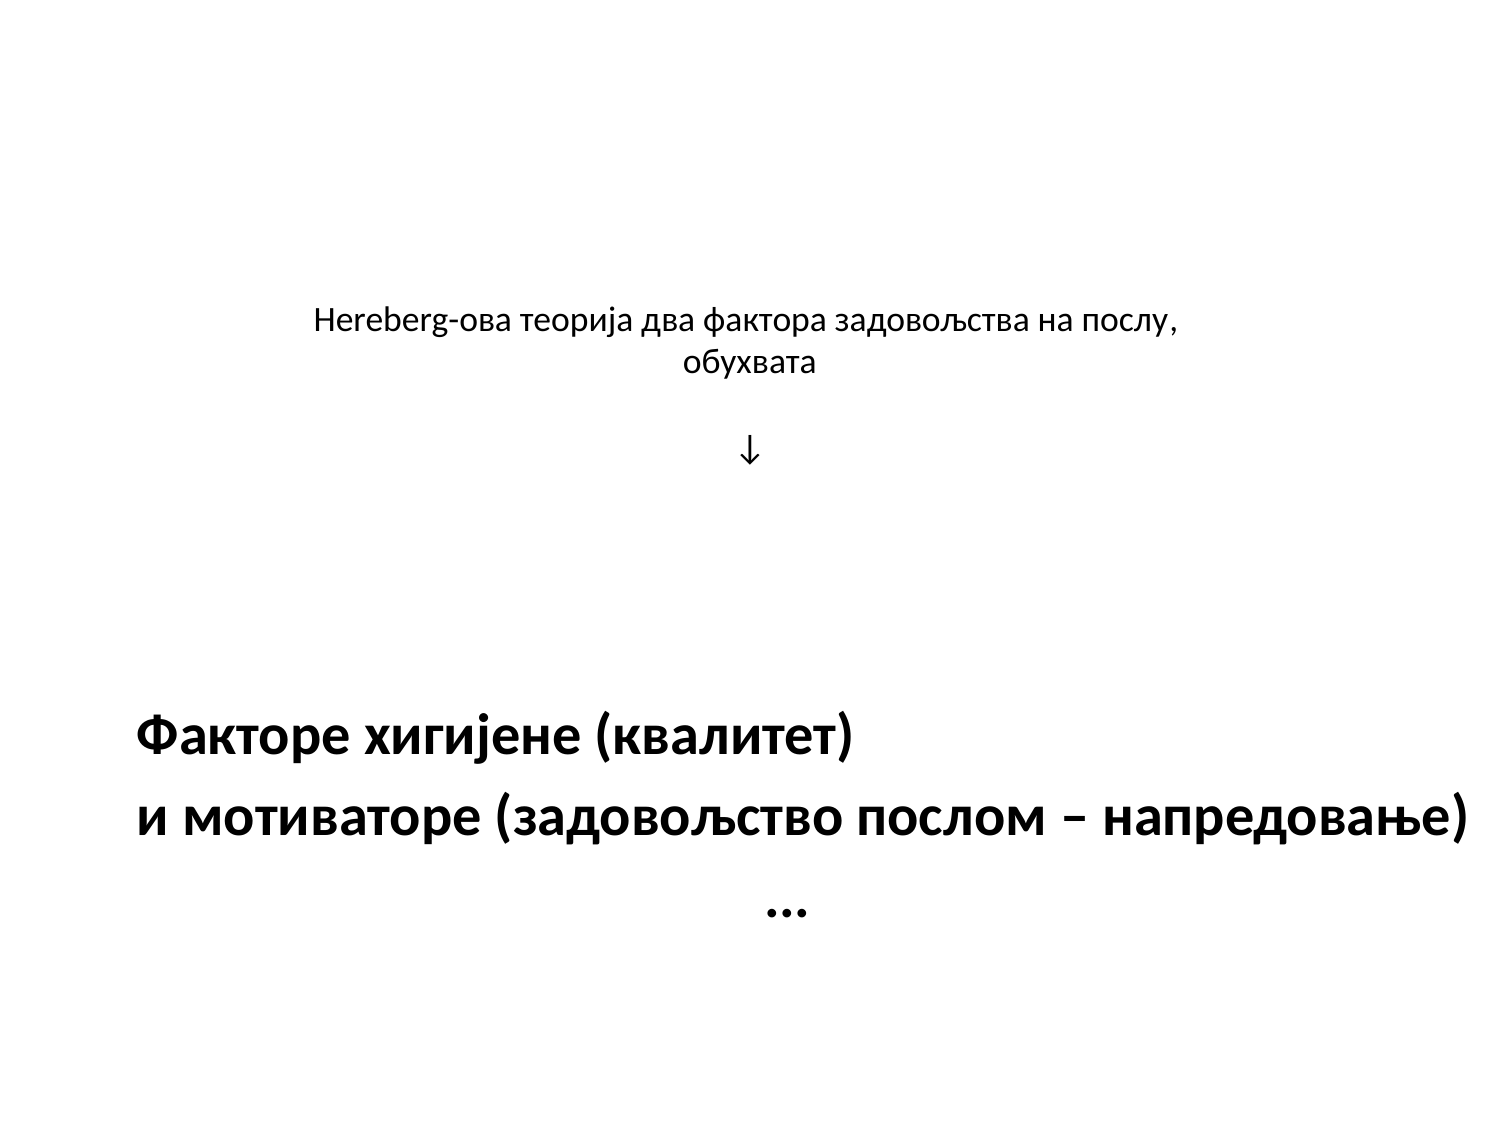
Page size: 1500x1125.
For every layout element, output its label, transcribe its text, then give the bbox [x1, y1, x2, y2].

list Факторе хигијене (квалитет) и мотиваторе (задовољство послом – напредовање) ... [0, 525, 1500, 1125]
title Hereberg-ова теорија два фактора задовољства на послу, обухвата ↓ [75, 287, 1425, 475]
